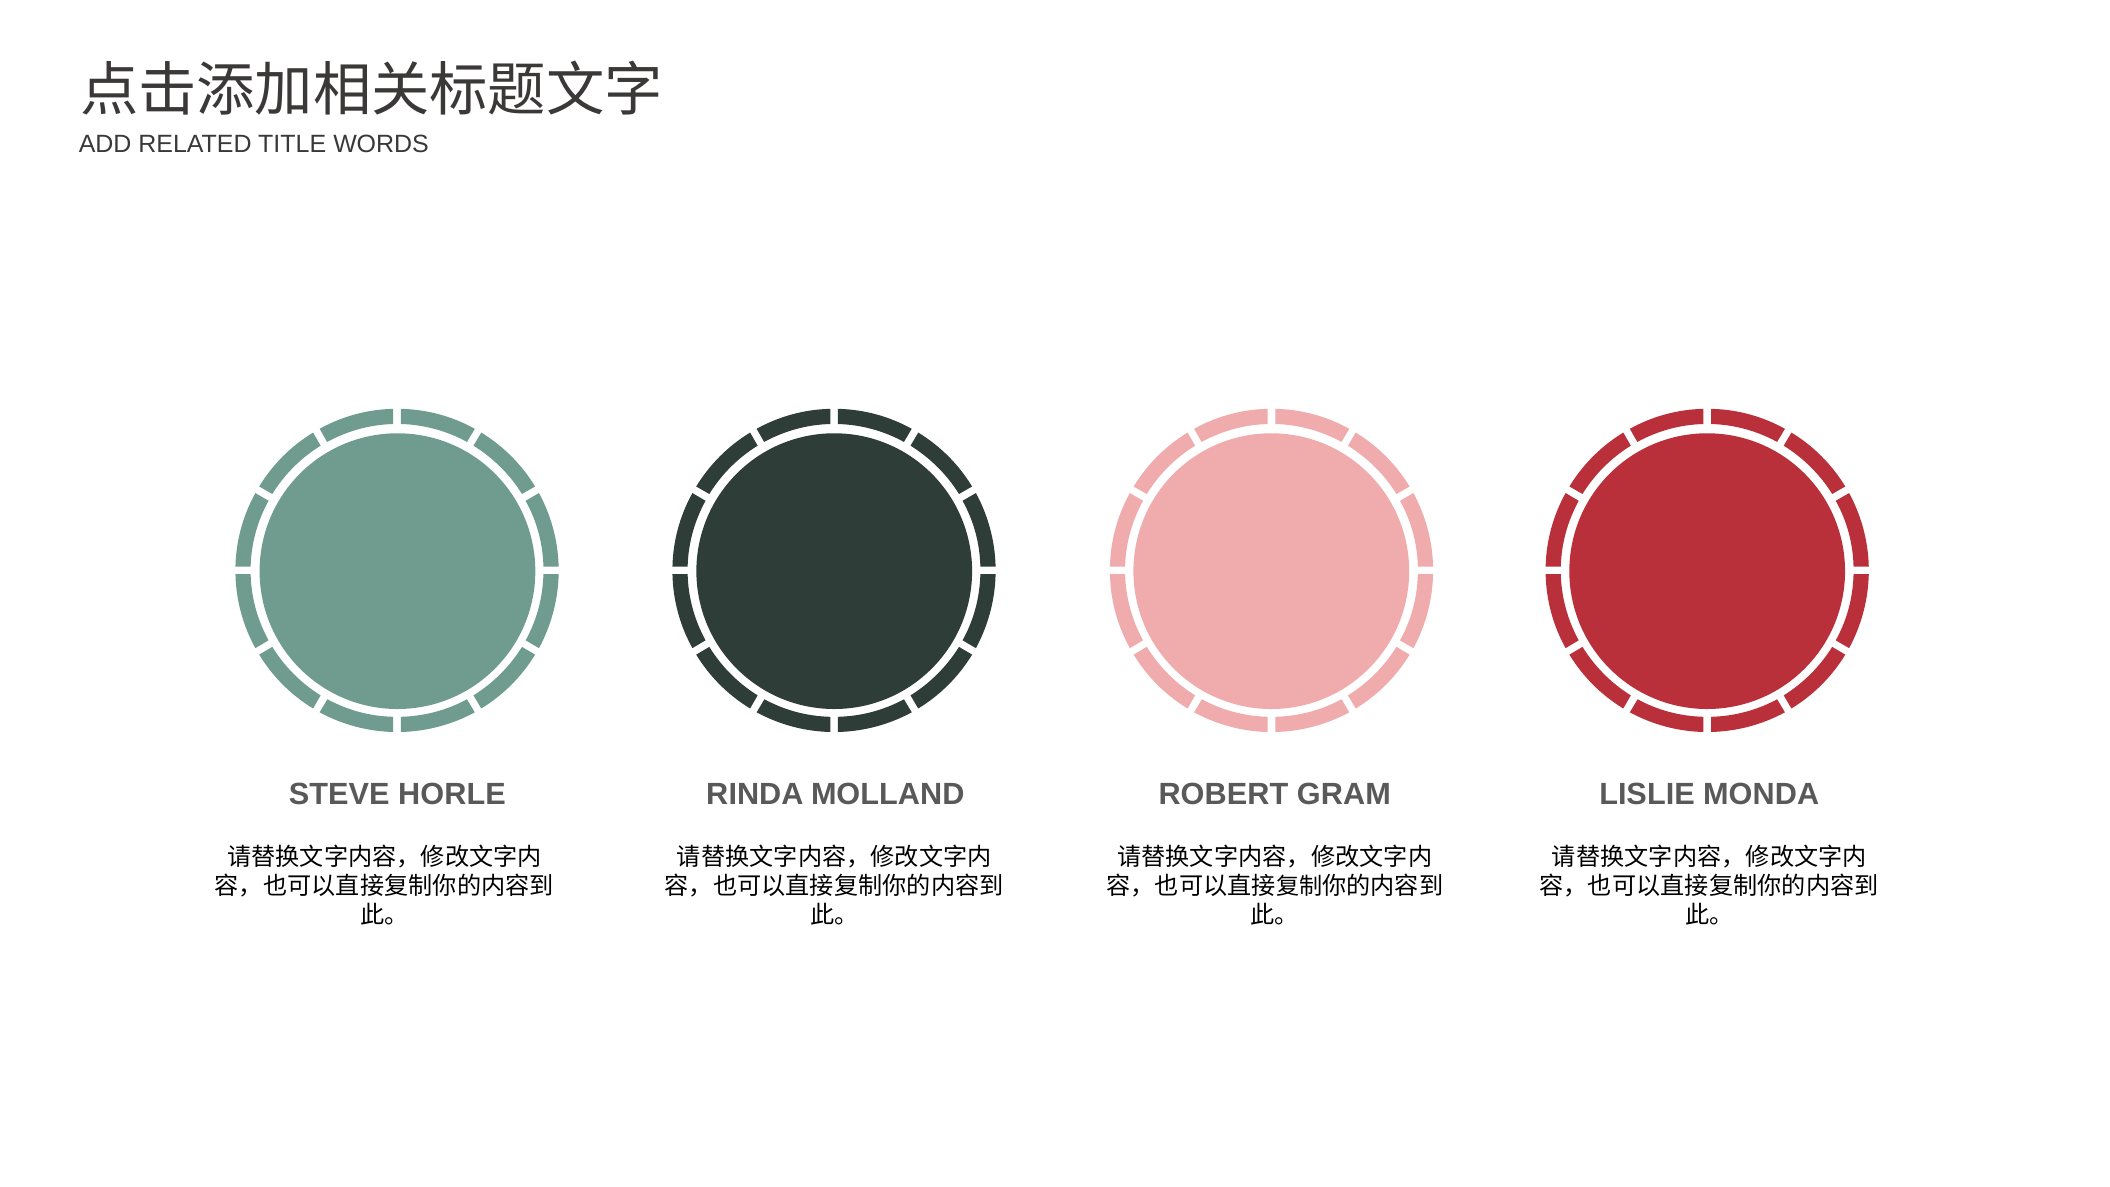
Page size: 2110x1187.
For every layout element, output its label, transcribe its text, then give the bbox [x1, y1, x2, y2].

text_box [672, 408, 996, 733]
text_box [1109, 408, 1434, 733]
text_box 点击添加相关标题文字 [64, 43, 679, 130]
text_box ADD RELATED TITLE WORDS [62, 119, 446, 166]
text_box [1545, 408, 1869, 733]
text_box LISLIE MONDA [1584, 747, 1835, 818]
text_box STEVE HORLE [274, 747, 521, 818]
text_box 请替换文字内容，修改文字内容，也可以直接复制你的内容到此。 [1519, 833, 1899, 965]
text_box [235, 408, 559, 733]
text_box 请替换文字内容，修改文字内容，也可以直接复制你的内容到此。 [195, 833, 574, 965]
text_box 请替换文字内容，修改文字内容，也可以直接复制你的内容到此。 [1083, 833, 1467, 965]
text_box 请替换文字内容，修改文字内容，也可以直接复制你的内容到此。 [640, 833, 1029, 965]
text_box RINDA MOLLAND [691, 747, 980, 818]
text_box ROBERT GRAM [1143, 747, 1406, 818]
